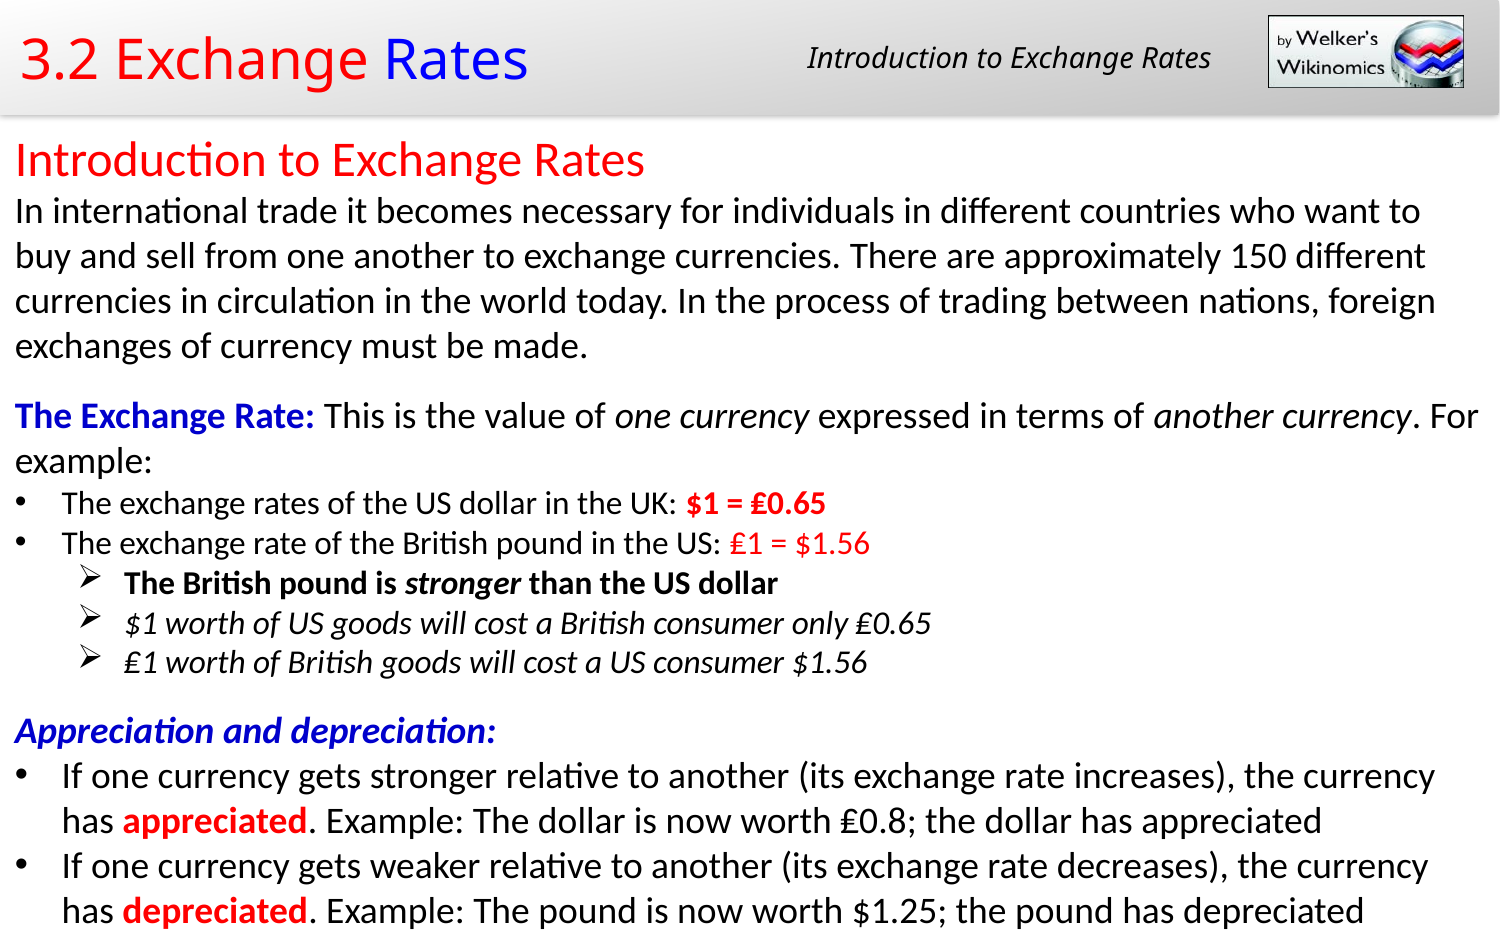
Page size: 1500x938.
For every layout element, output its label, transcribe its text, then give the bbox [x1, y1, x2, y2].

text_box Introduction to Exchange Rates [750, 32, 1270, 81]
text_box Introduction to Exchange Rates In international trade it becomes necessary for individuals in different countries who want to buy and sell from one another to exchange currencies. There are approximately 150 different currencies in circulation in the world today. In the process of trading between nations, foreign exchanges of currency must be made. The Exchange Rate: This is the value of one currency expressed in terms of another currency. For example: The exchange rates of the US dollar in the UK: $1 = ₤0.65 The exchange rate of the British pound in the US: ₤1 = $1.56 The British pound is stronger than the US dollar $1 worth of US goods will cost a British consumer only ₤0.65 ₤1 worth of British goods will cost a US consumer $1.56 Appreciation and depreciation: If one currency gets stronger relative to another (its exchange rate increases), the currency has appreciated. Example: The dollar is now worth ₤0.8; the dollar has appreciated If one currency gets weaker relative to another (its exchange rate decreases), the currency has depreciated. Example: The pound is now worth $1.25; the pound has depreciated [0, 118, 1500, 938]
picture [1268, 15, 1464, 88]
